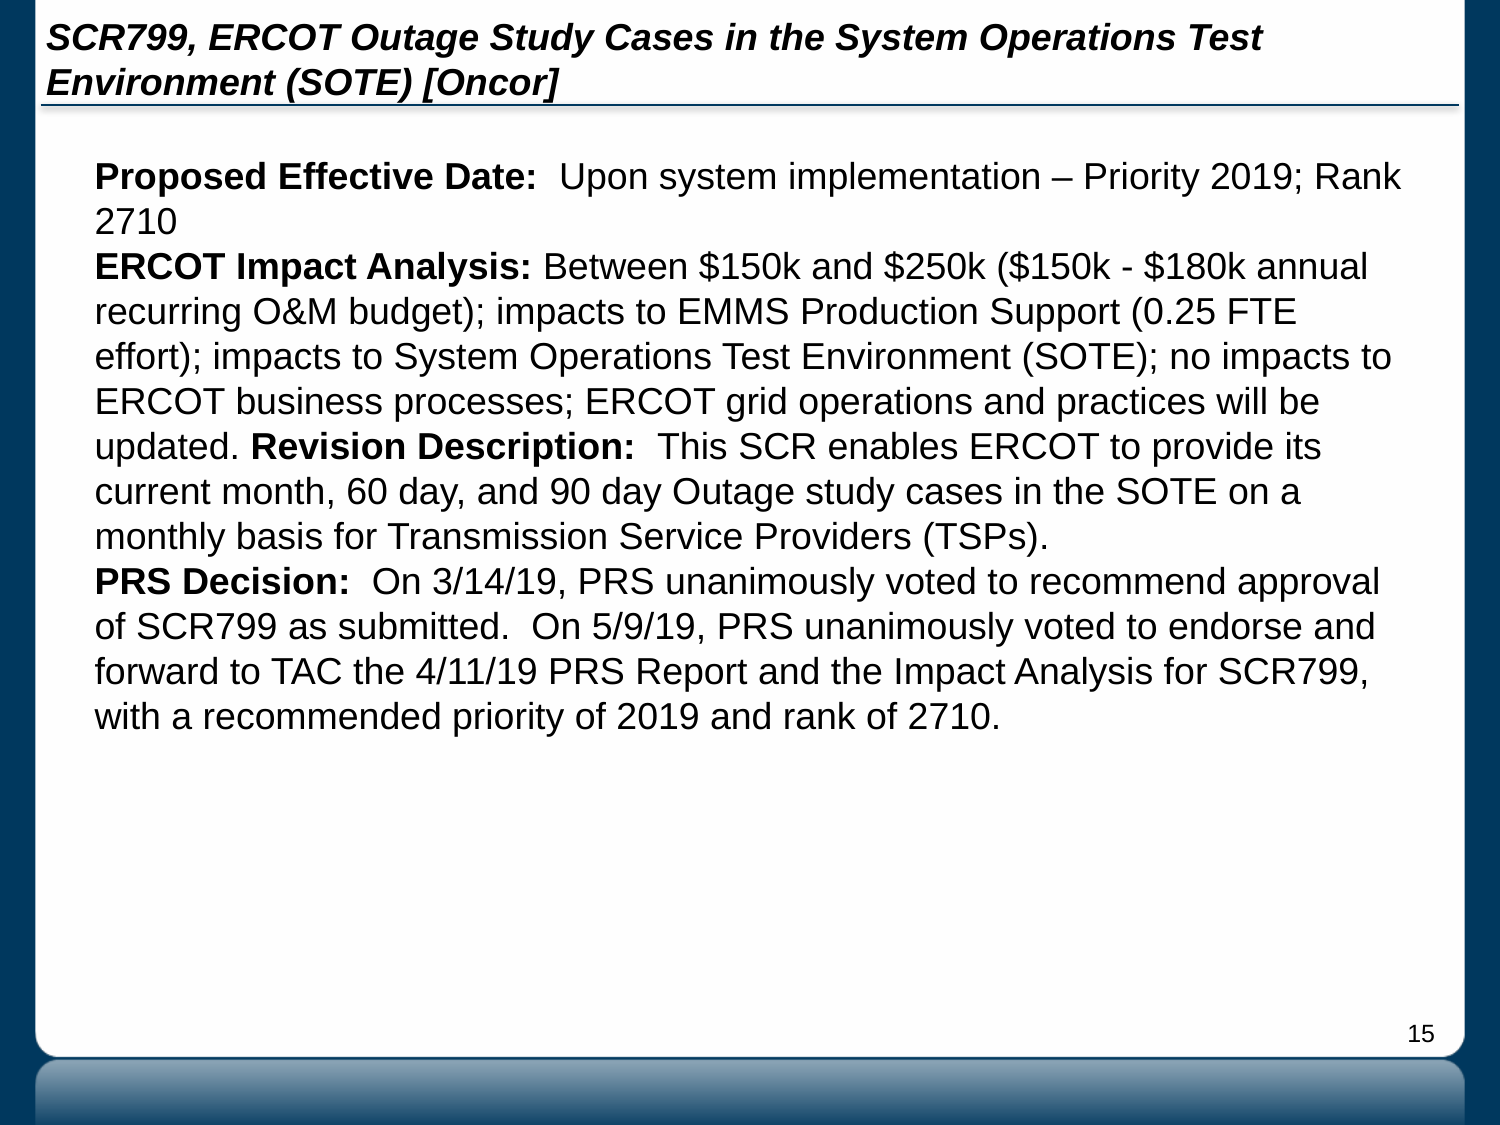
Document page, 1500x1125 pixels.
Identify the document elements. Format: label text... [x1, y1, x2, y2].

text_box Proposed Effective Date: Upon system implementation – Priority 2019; Rank 2710 ERCOT Impact Analysis: Between $150k and $250k ($150k - $180k annual recurring O&M budget); impacts to EMMS Production Support (0.25 FTE effort); impacts to System Operations Test Environment (SOTE); no impacts to ERCOT business processes; ERCOT grid operations and practices will be updated. Revision Description: This SCR enables ERCOT to provide its current month, 60 day, and 90 day Outage study cases in the SOTE on a monthly basis for Transmission Service Providers (TSPs). PRS Decision: On 3/14/19, PRS unanimously voted to recommend approval of SCR799 as submitted. On 5/9/19, PRS unanimously voted to endorse and forward to TAC the 4/11/19 PRS Report and the Impact Analysis for SCR799, with a recommended priority of 2019 and rank of 2710. [79, 144, 1419, 744]
picture [35, 0, 1465, 1125]
title SCR799, ERCOT Outage Study Cases in the System Operations Test Environment (SOTE) [Oncor] [31, 20, 1464, 97]
